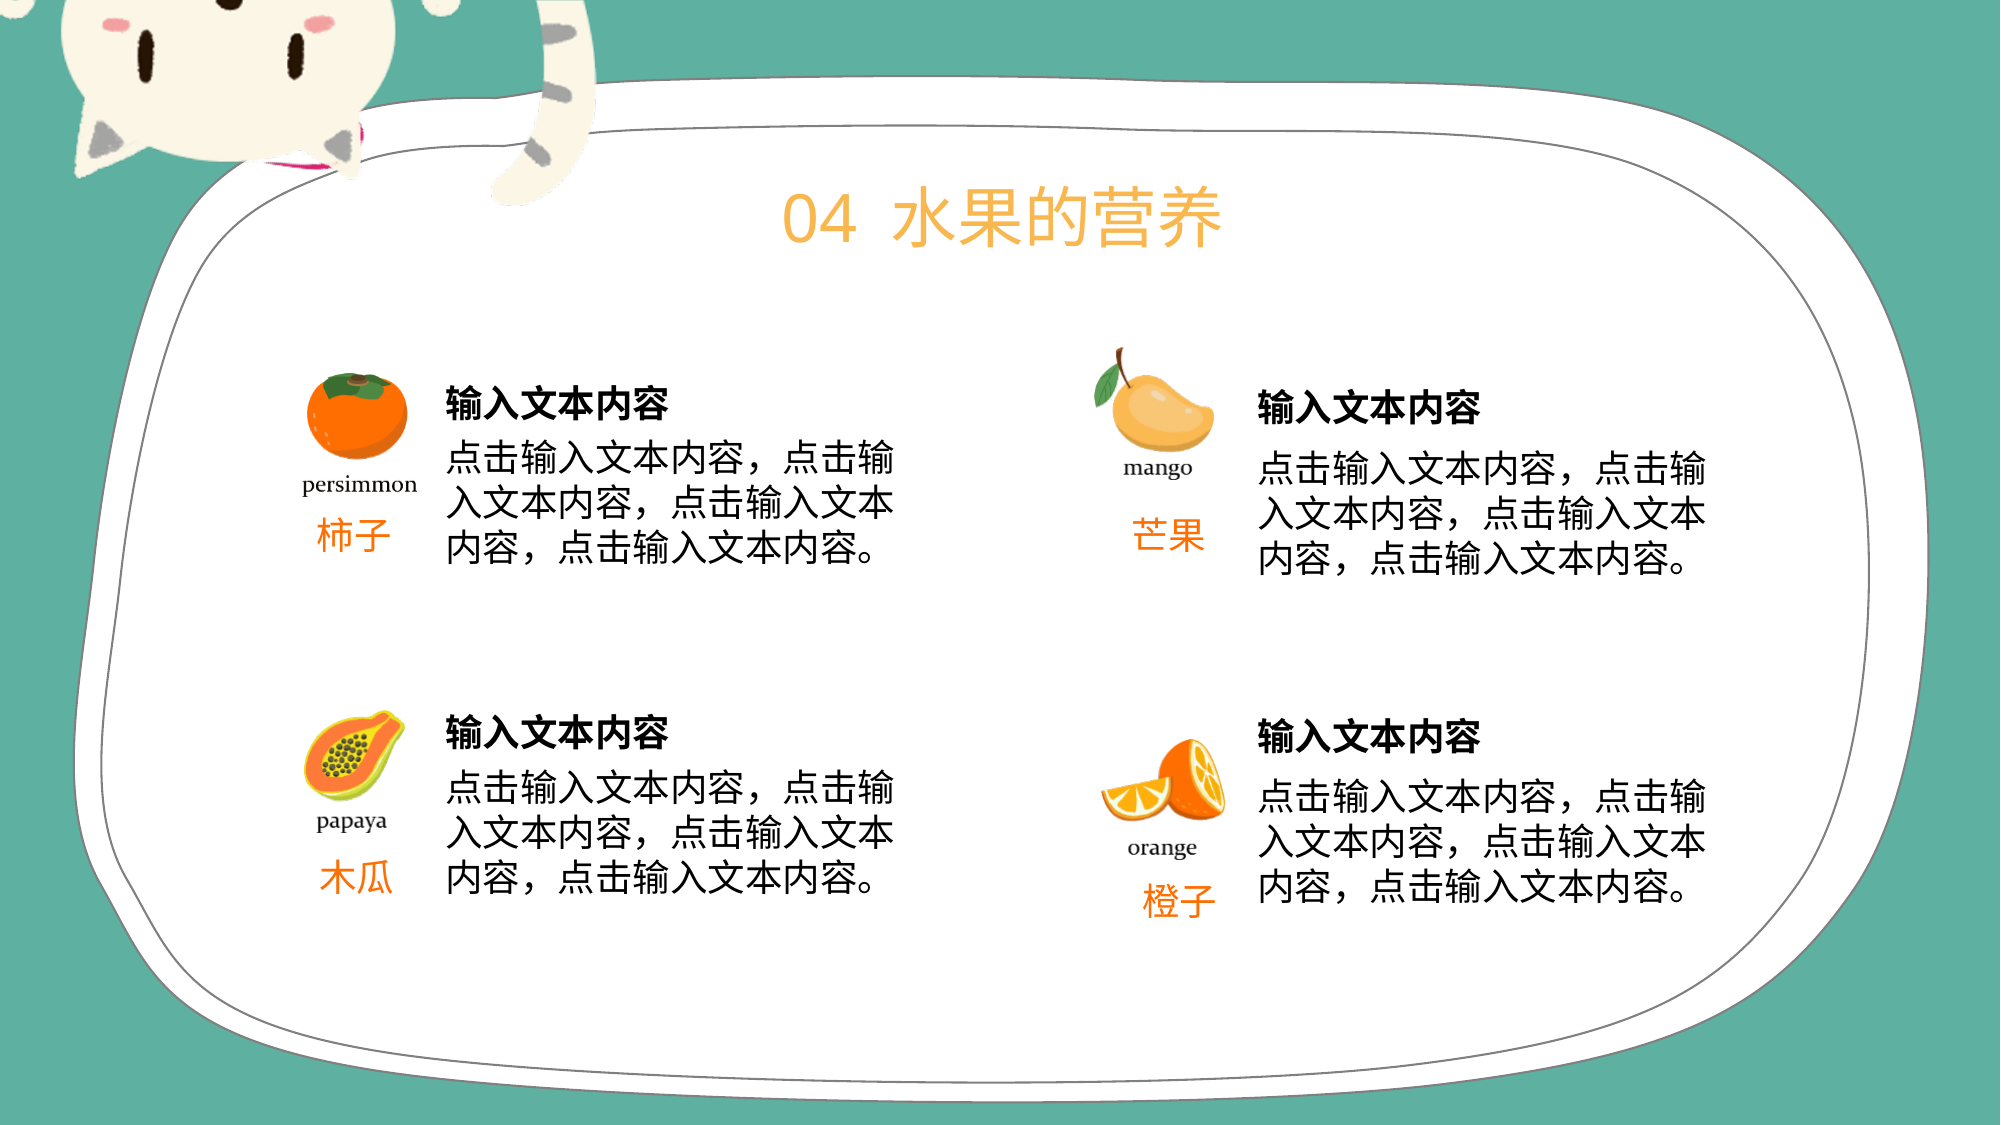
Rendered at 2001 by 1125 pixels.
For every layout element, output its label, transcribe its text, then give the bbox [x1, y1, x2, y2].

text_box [430, 372, 911, 578]
picture [0, 0, 597, 217]
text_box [430, 701, 911, 908]
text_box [1242, 705, 1723, 918]
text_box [1101, 739, 1243, 931]
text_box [302, 373, 417, 566]
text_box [304, 710, 420, 908]
text_box 04 水果的营养 [766, 168, 1270, 264]
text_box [1094, 347, 1231, 566]
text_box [1242, 377, 1723, 590]
